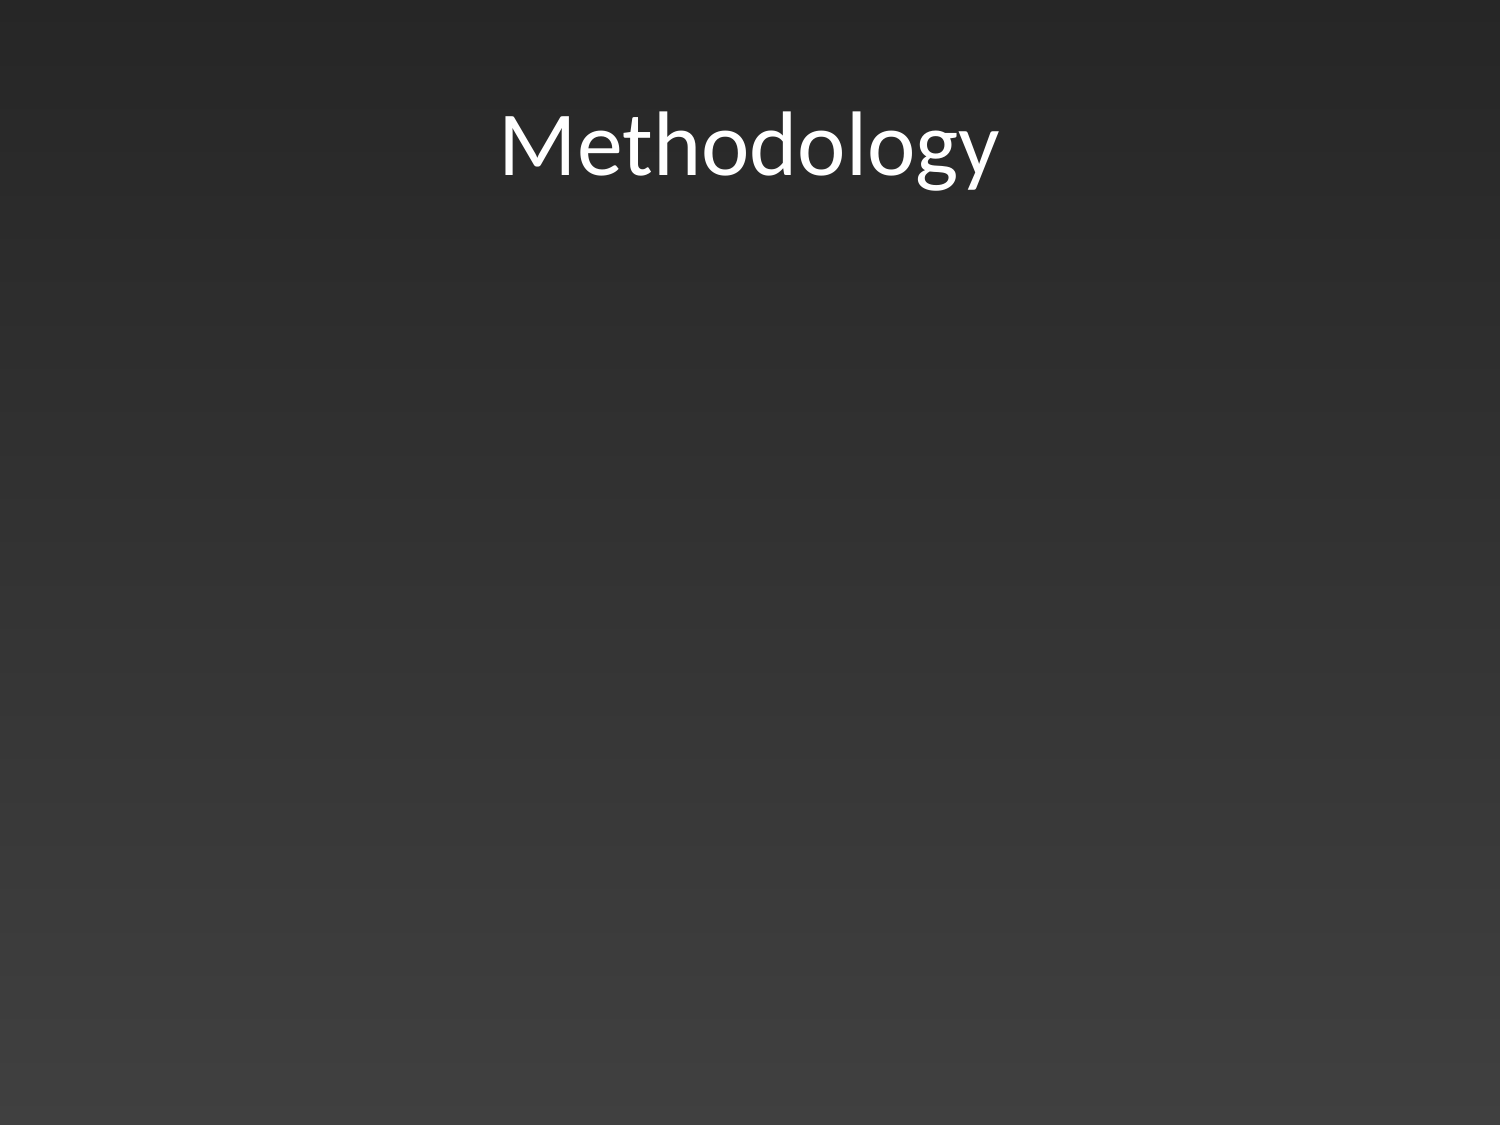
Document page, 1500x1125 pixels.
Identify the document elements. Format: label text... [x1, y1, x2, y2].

title Methodology [75, 45, 1425, 233]
